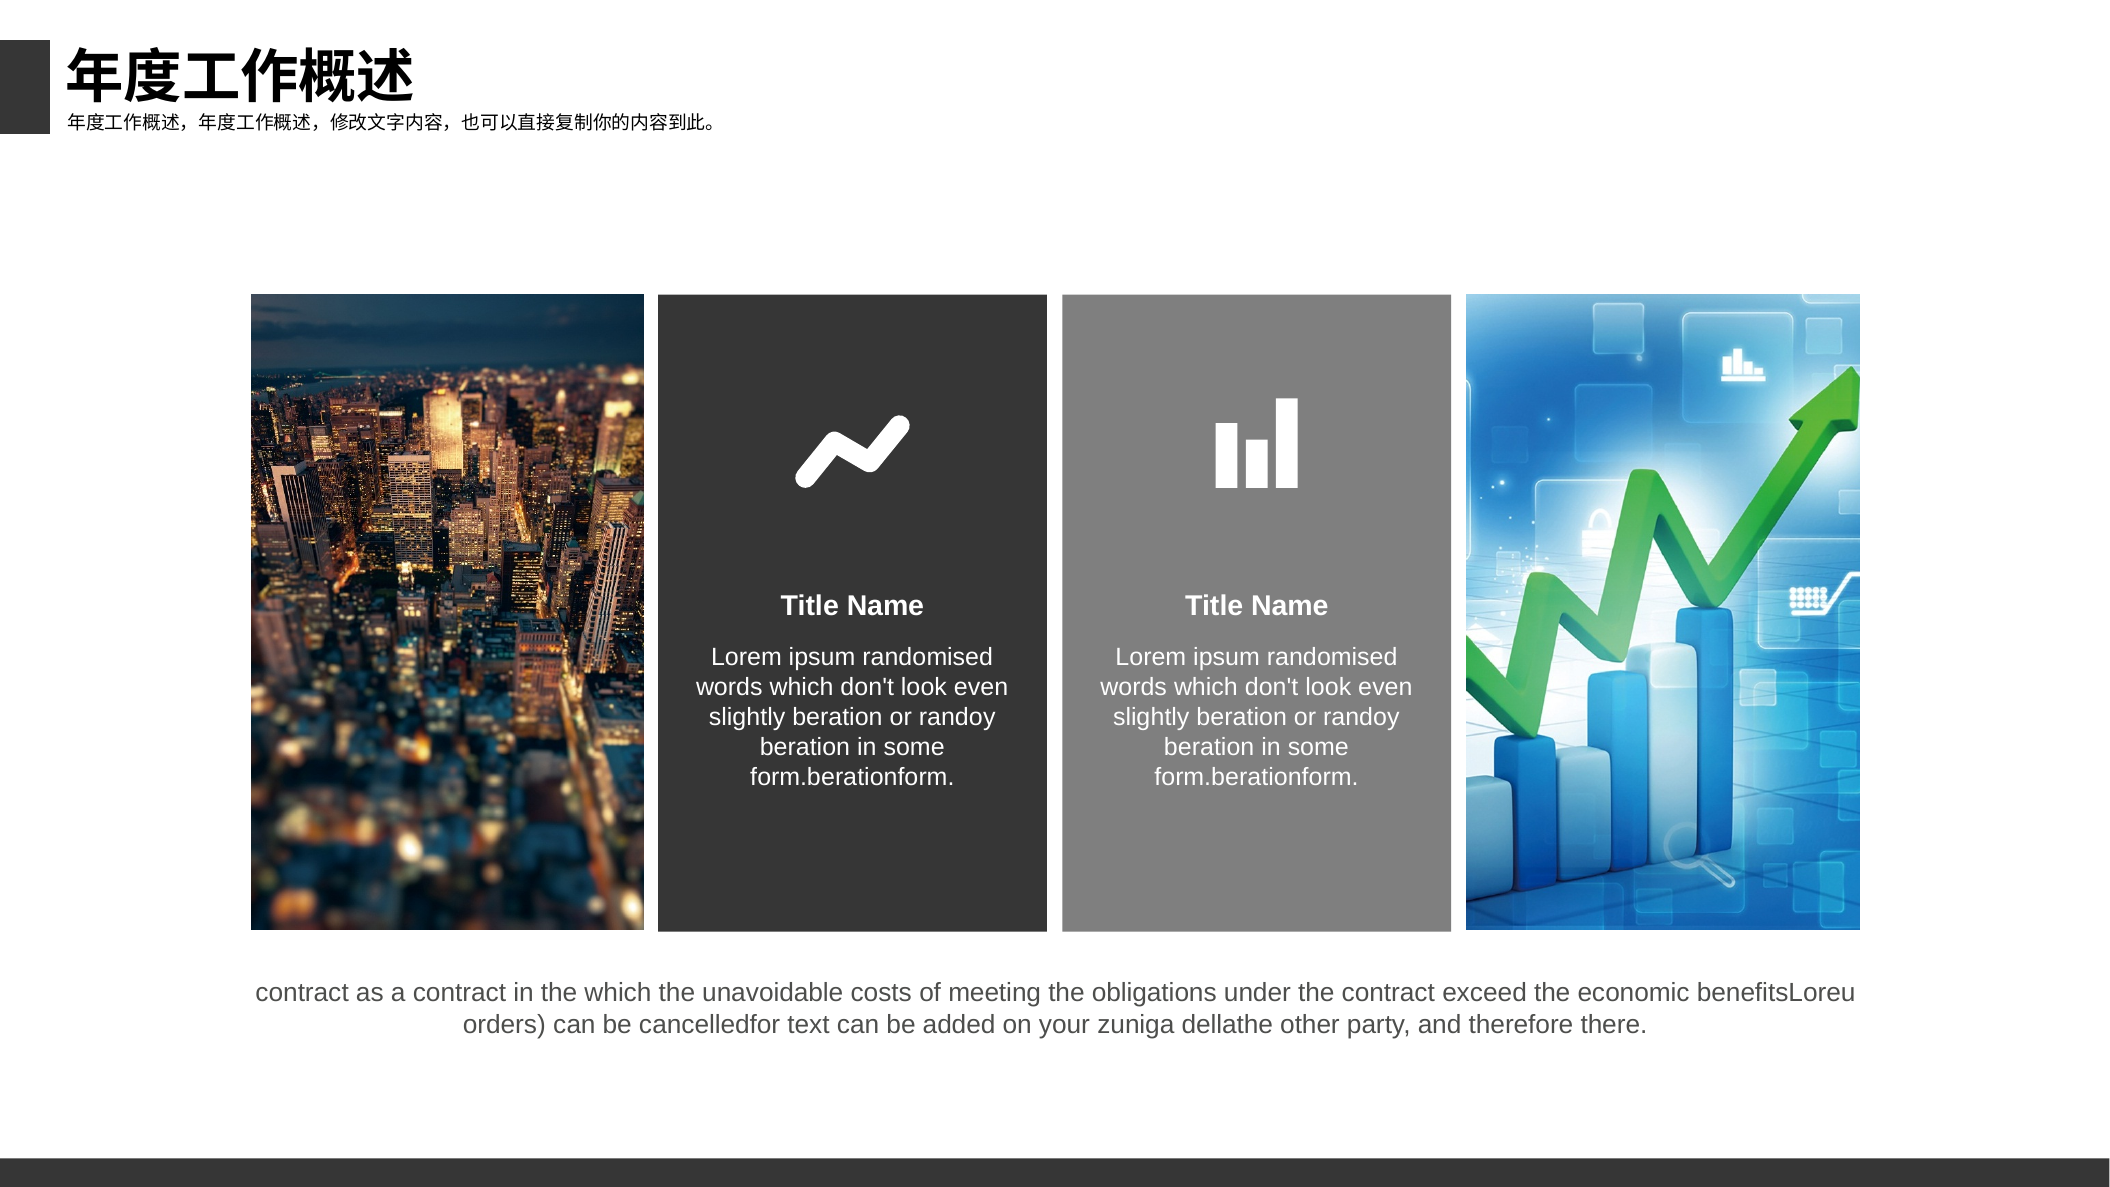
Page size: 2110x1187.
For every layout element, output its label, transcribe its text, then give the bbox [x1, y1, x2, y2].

text_box [1245, 439, 1268, 488]
text_box [1275, 398, 1298, 488]
text_box [0, 1157, 2110, 1187]
text_box Title Name [1171, 586, 1342, 637]
text_box [1062, 294, 1452, 932]
text_box contract as a contract in the which the unavoidable costs of meeting the obligations under the contract exceed the economic benefitsLoreu orders) can be cancelledfor text can be added on your zuniga dellathe other party, and therefore there. [253, 975, 1856, 1082]
text_box Lorem ipsum randomised words which don't look even slightly beration or randoy beration in some form.berationform. [1098, 640, 1416, 881]
text_box 年度工作概述 [65, 39, 547, 110]
text_box 年度工作概述，年度工作概述，修改文字内容，也可以直接复制你的内容到此。 [67, 110, 738, 134]
text_box [1215, 423, 1238, 488]
picture [1466, 294, 1860, 930]
text_box [795, 415, 910, 488]
text_box Lorem ipsum randomised words which don't look even slightly beration or randoy beration in some form.berationform. [689, 640, 1016, 881]
picture [251, 294, 644, 930]
text_box [0, 39, 51, 135]
text_box Title Name [767, 586, 938, 637]
text_box [658, 294, 1047, 932]
